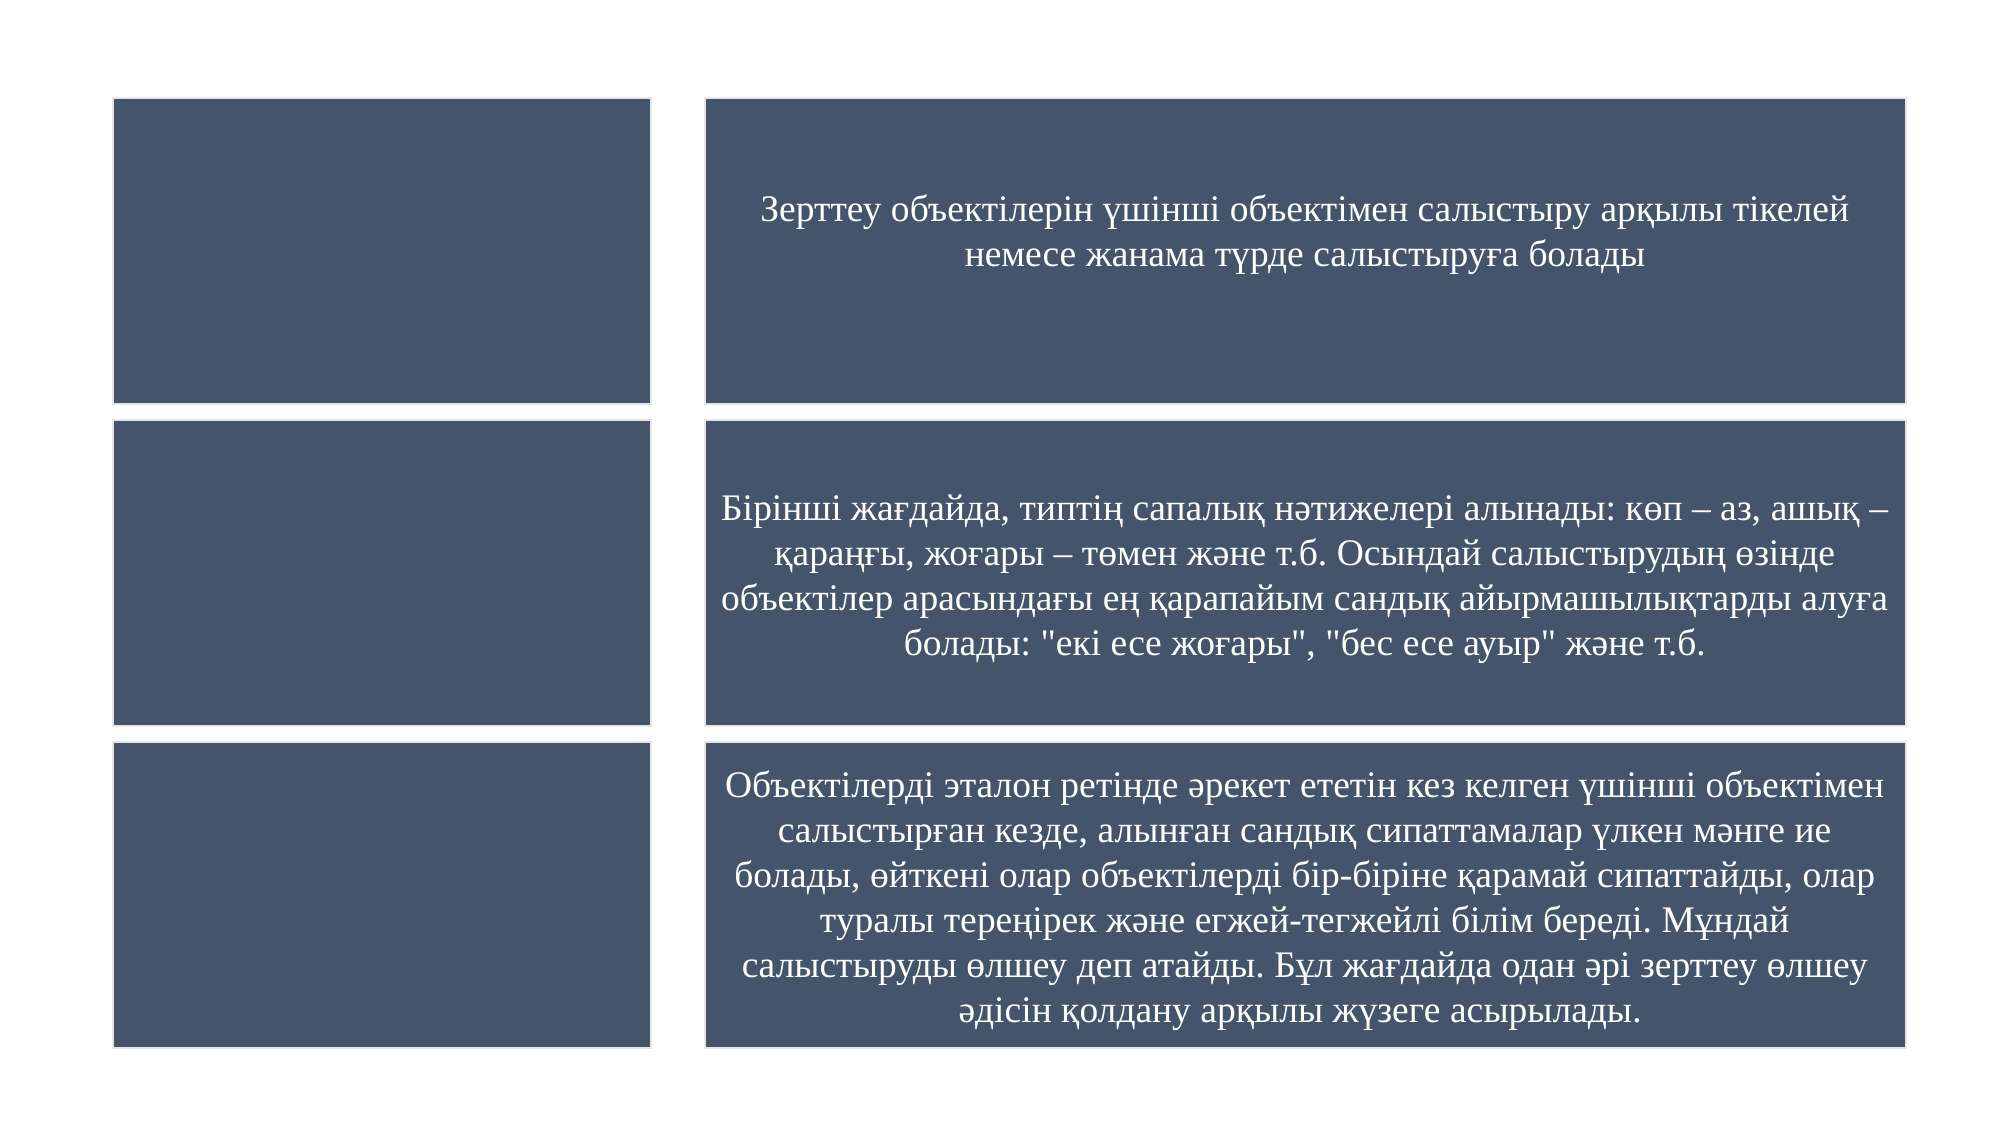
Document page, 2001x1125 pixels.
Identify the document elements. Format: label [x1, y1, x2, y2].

list [112, 97, 1907, 1049]
